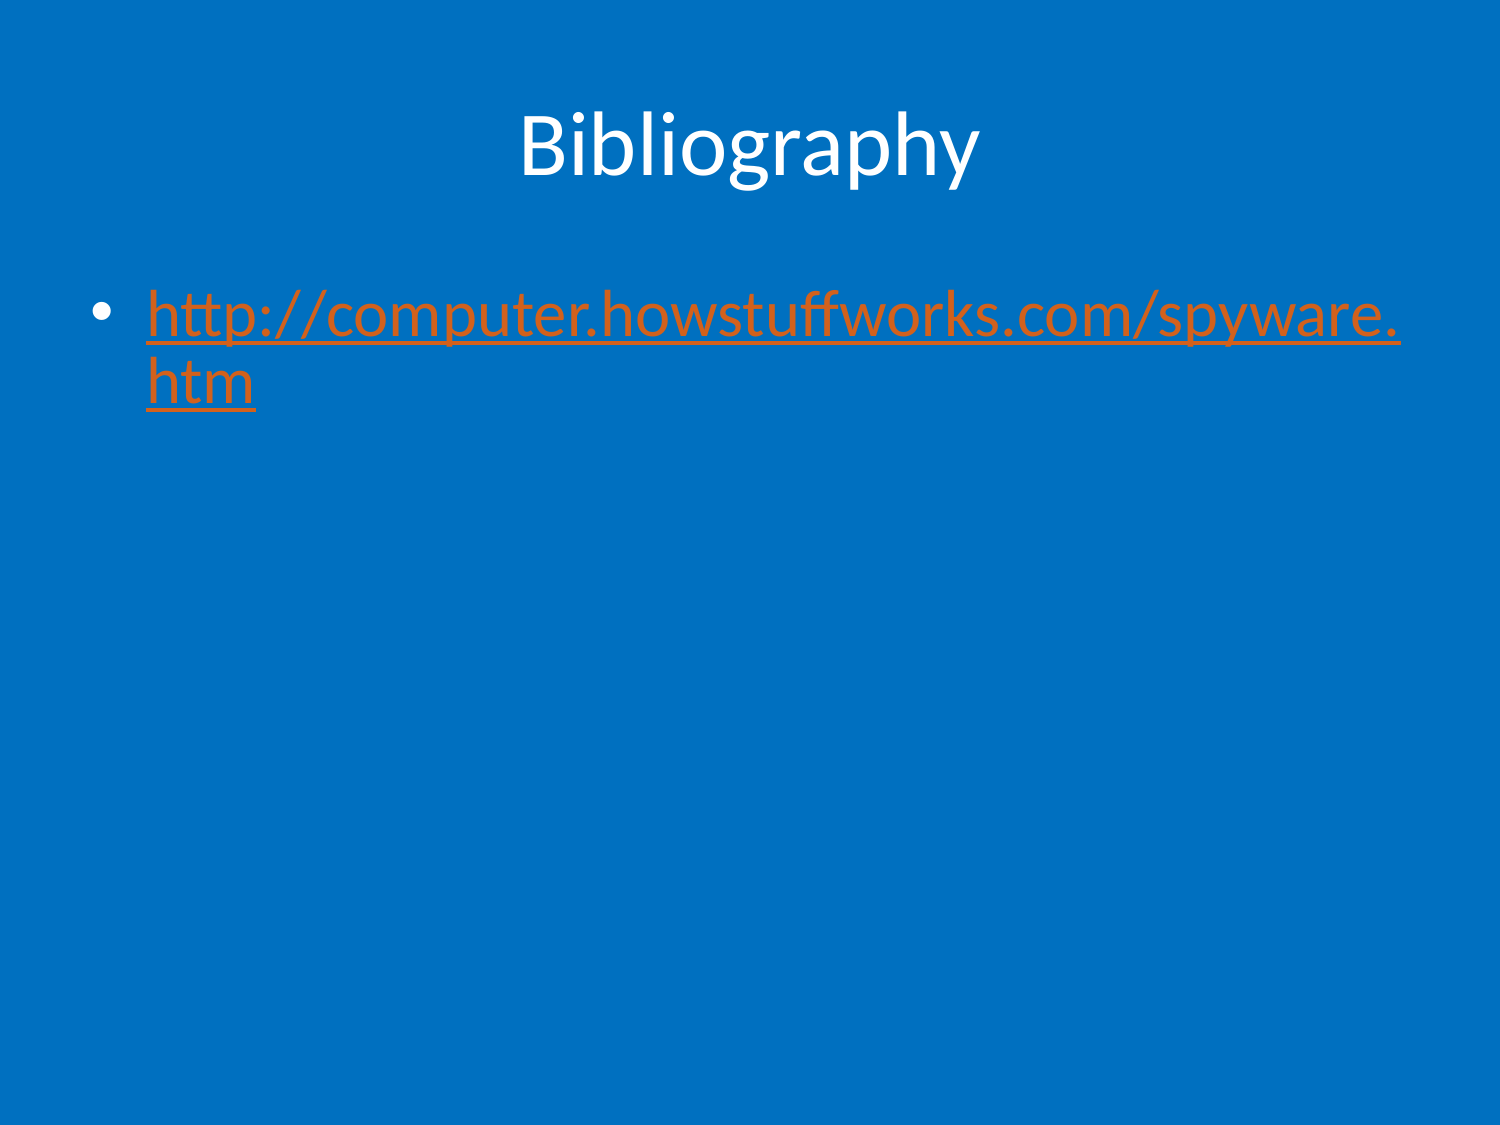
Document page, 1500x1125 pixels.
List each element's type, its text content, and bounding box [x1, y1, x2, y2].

title Bibliography [75, 45, 1425, 233]
list http://computer.howstuffworks.com/spyware.htm [75, 262, 1425, 1005]
